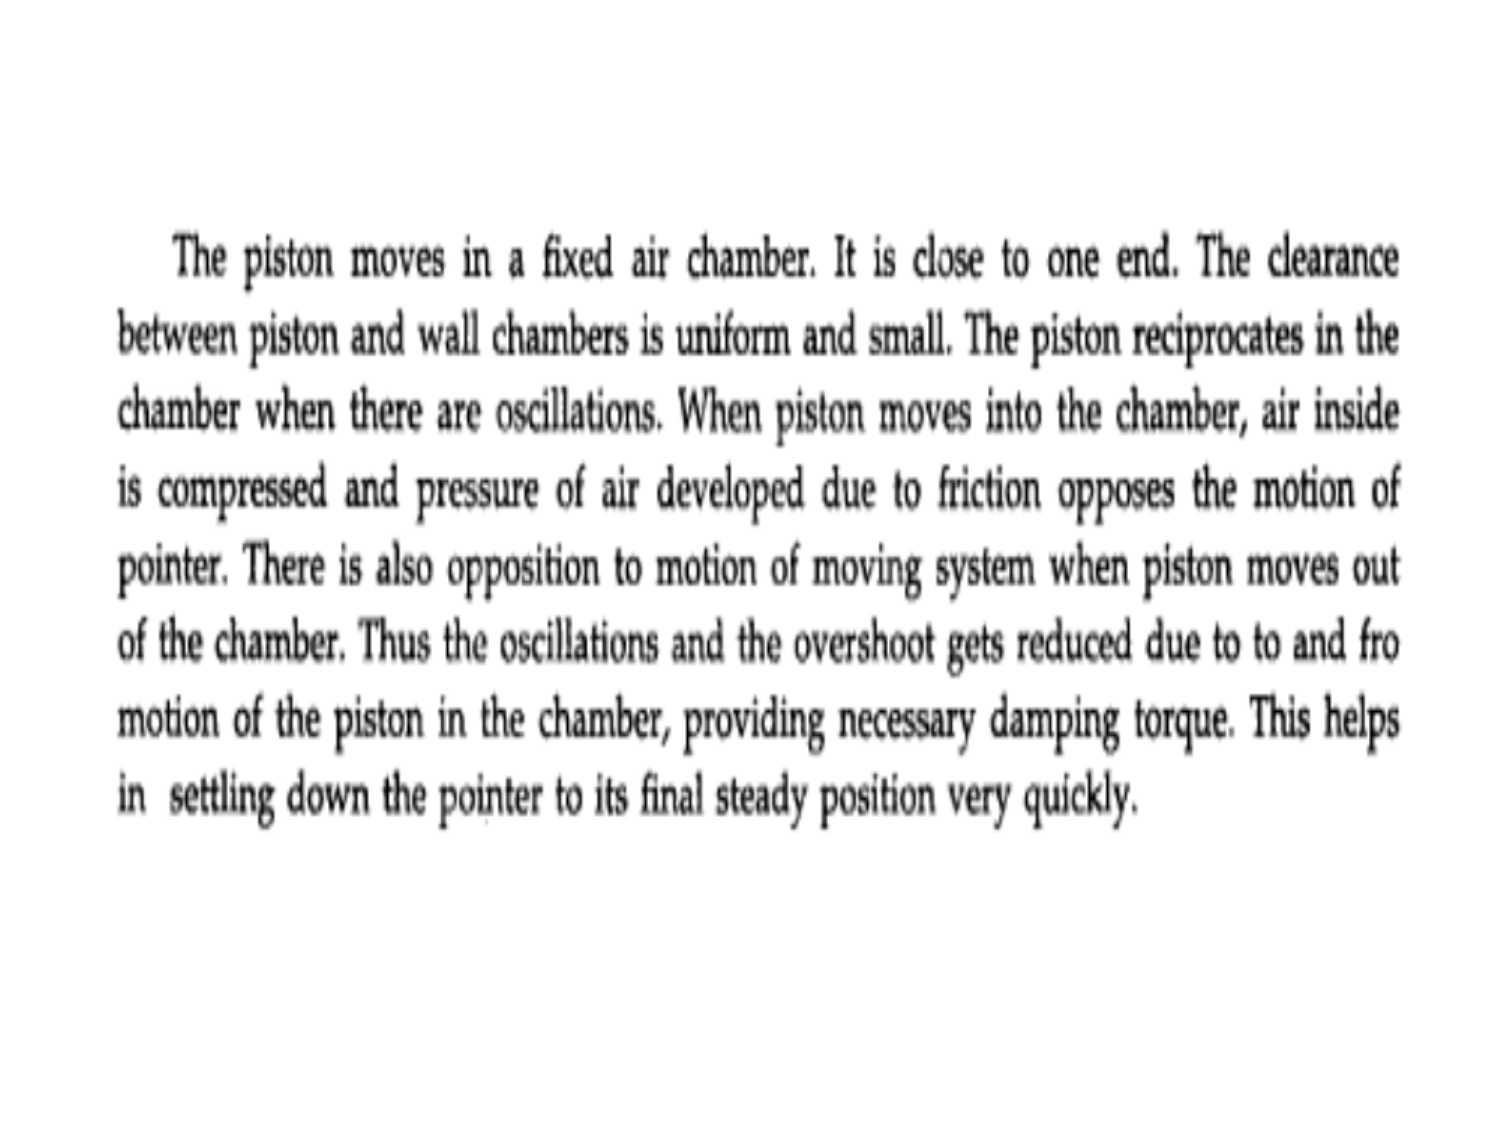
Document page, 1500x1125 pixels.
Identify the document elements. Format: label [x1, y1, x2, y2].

list [74, 224, 1426, 838]
